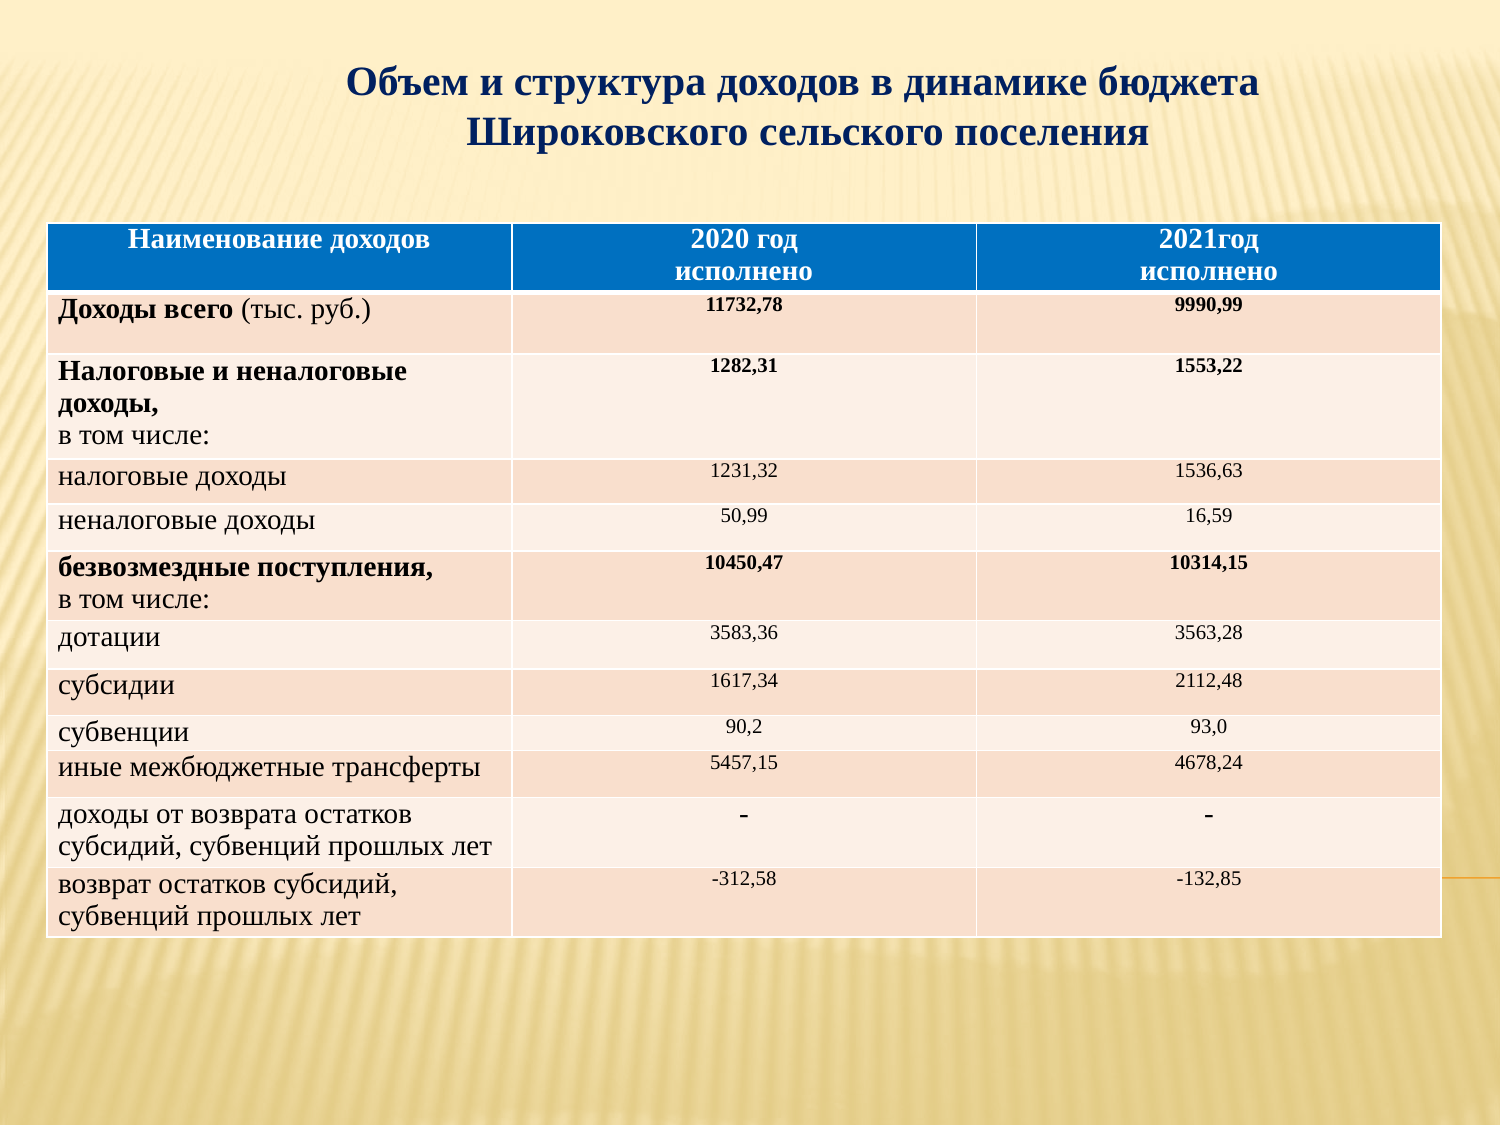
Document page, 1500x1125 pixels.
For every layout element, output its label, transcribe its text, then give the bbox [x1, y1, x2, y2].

table_cell 10450,47 [513, 552, 976, 620]
table_cell - [977, 798, 1440, 867]
table_cell 2112,48 [977, 670, 1440, 715]
table_cell доходы от возврата остатков субсидий, субвенций прошлых лет [48, 798, 511, 867]
table_cell неналоговые доходы [48, 505, 511, 550]
table_cell 11732,78 [513, 295, 976, 353]
table_cell 93,0 [977, 716, 1440, 750]
table_cell 3583,36 [513, 621, 976, 668]
table_cell иные межбюджетные трансферты [48, 751, 511, 797]
table_cell субсидии [48, 670, 511, 715]
table_cell 4678,24 [977, 751, 1440, 797]
table_cell 16,59 [977, 505, 1440, 550]
table_header Наименование доходов [48, 224, 511, 290]
table_header 2021год исполнено [977, 224, 1440, 290]
table_cell безвозмездные поступления, в том числе: [48, 552, 511, 620]
table_cell 3563,28 [977, 621, 1440, 668]
table_cell Доходы всего (тыс. руб.) [48, 295, 511, 353]
table_cell -132,85 [977, 868, 1440, 936]
table_cell дотации [48, 621, 511, 668]
table_cell 1282,31 [513, 355, 976, 458]
table_cell 1617,34 [513, 670, 976, 715]
table_cell 1553,22 [977, 355, 1440, 458]
text_box Объем и структура доходов в динамике бюджета Широковского сельского поселения [175, 46, 1430, 162]
table_cell 5457,15 [513, 751, 976, 797]
table_cell 10314,15 [977, 552, 1440, 620]
table_cell налоговые доходы [48, 460, 511, 503]
table_cell 90,2 [513, 716, 976, 750]
table_cell 9990,99 [977, 295, 1440, 353]
table_cell возврат остатков субсидий, субвенций прошлых лет [48, 868, 511, 936]
table_cell -312,58 [513, 868, 976, 936]
table_cell субвенции [48, 716, 511, 750]
table_cell 1231,32 [513, 460, 976, 503]
table_header 2020 год исполнено [513, 224, 976, 290]
table_cell 1536,63 [977, 460, 1440, 503]
table_cell - [513, 798, 976, 867]
table_cell 50,99 [513, 505, 976, 550]
table_cell Налоговые и неналоговые доходы, в том числе: [48, 355, 511, 458]
